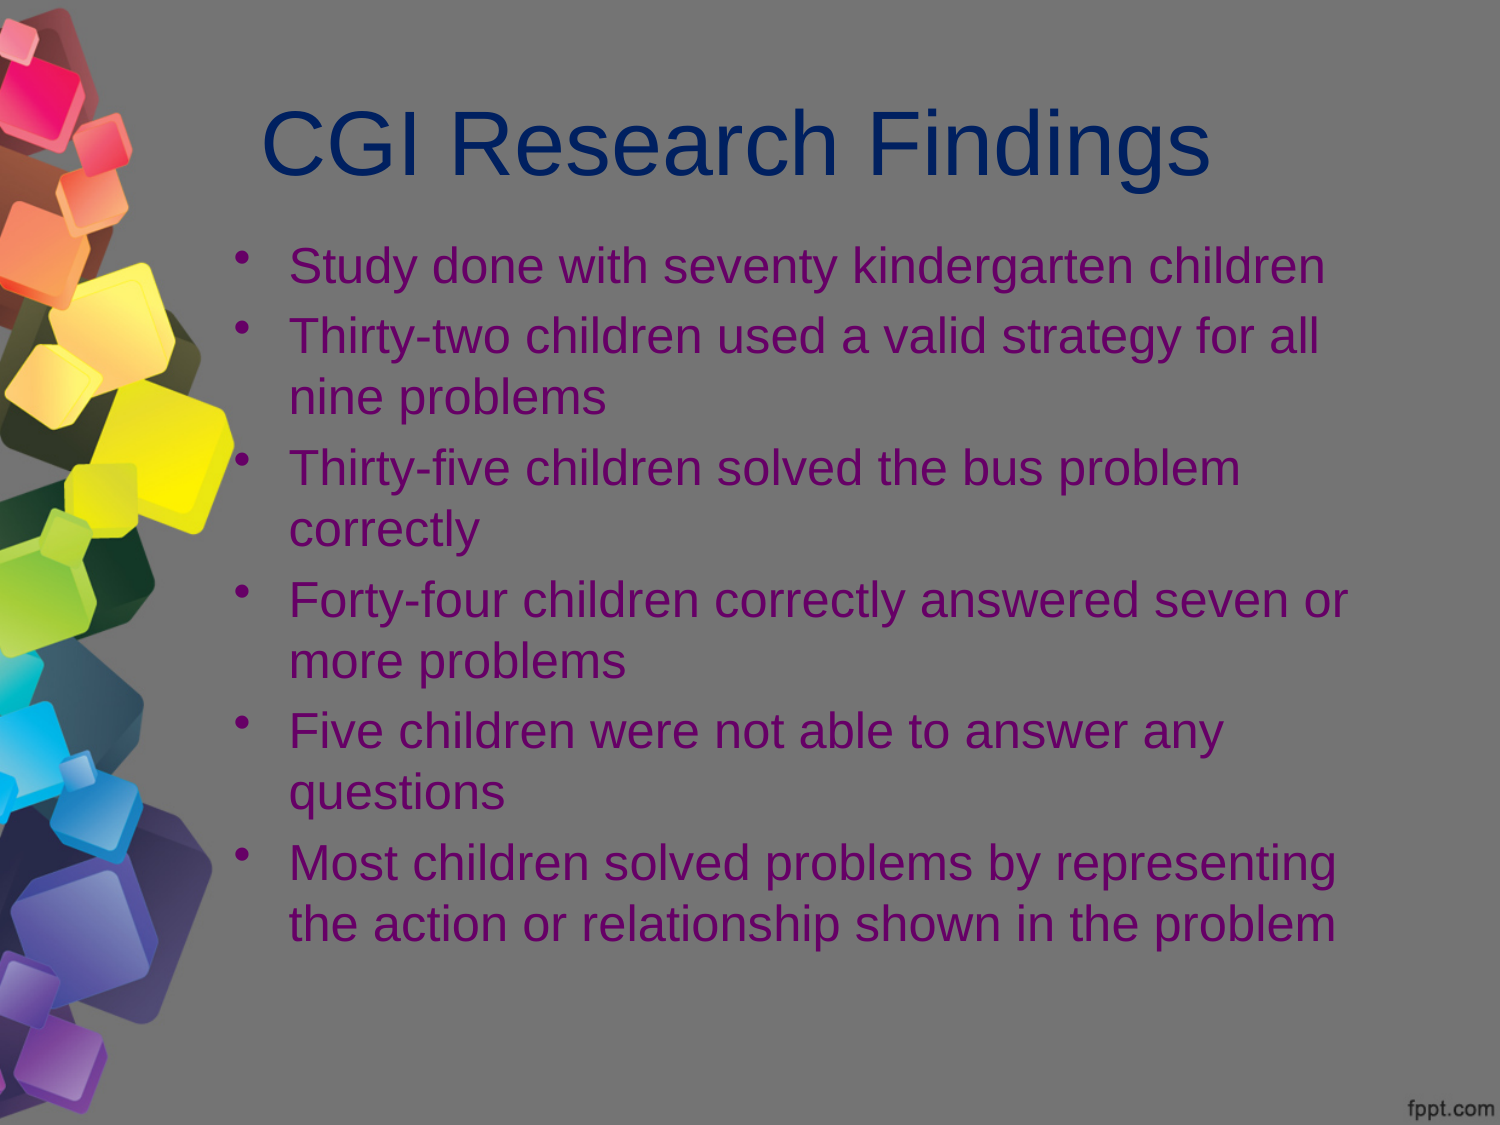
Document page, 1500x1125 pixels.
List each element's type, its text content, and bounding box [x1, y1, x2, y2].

picture [0, 0, 1500, 1125]
list Study done with seventy kindergarten children Thirty-two children used a valid strategy for all nine problems Thirty-five children solved the bus problem correctly Forty-four children correctly answered seven or more problems Five children were not able to answer any questions Most children solved problems by representing the action or relationship shown in the problem [218, 224, 1426, 968]
picture [0, 797, 7, 815]
title CGI Research Findings [74, 44, 1426, 233]
